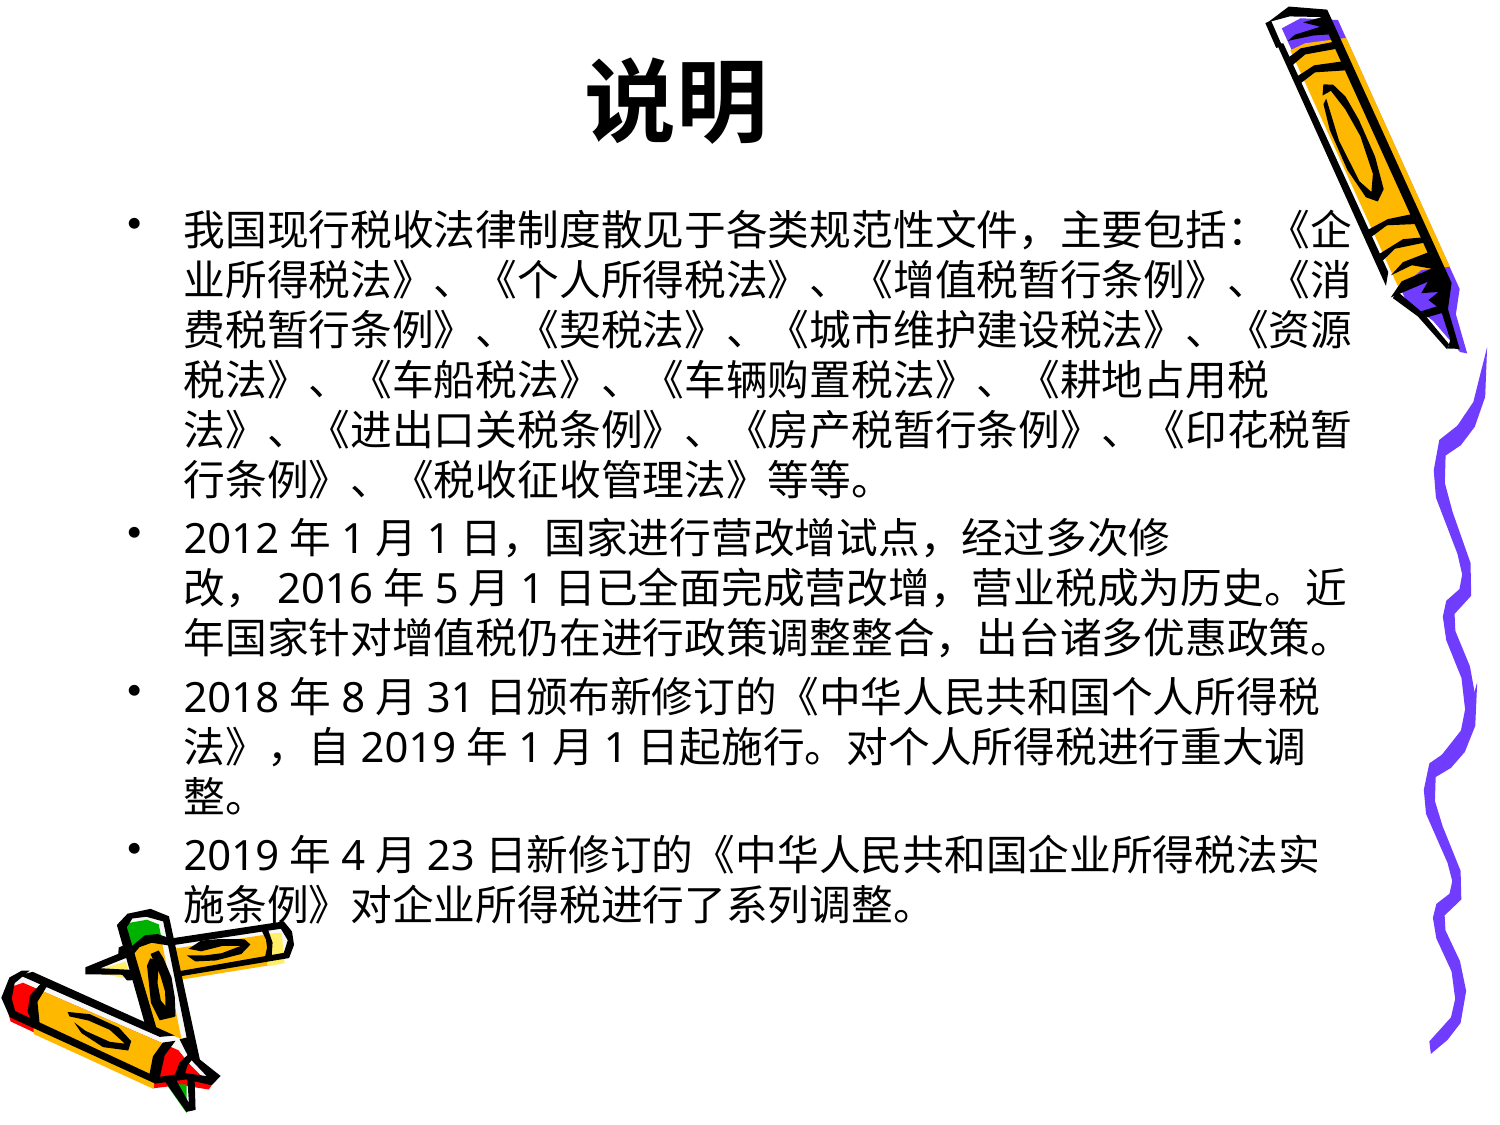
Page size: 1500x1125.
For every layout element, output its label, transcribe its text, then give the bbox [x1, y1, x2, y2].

title 说明 [112, 24, 1240, 162]
list 我国现行税收法律制度散见于各类规范性文件，主要包括：《企业所得税法》、《个人所得税法》、《增值税暂行条例》、《消费税暂行条例》、《契税法》、《城市维护建设税法》、《资源税法》、《车船税法》、《车辆购置税法》、《耕地占用税法》、《进出口关税条例》、《房产税暂行条例》、《印花税暂行条例》、《税收征收管理法》等等。 2012年1月1日，国家进行营改增试点，经过多次修改，2016年5月1日已全面完成营改增，营业税成为历史。近年国家针对增值税仍在进行政策调整整合，出台诸多优惠政策。 2018年8月31日颁布新修订的《中华人民共和国个人所得税法》，自2019年1月1日起施行。对个人所得税进行重大调整。 2019年4月23日新修订的《中华人民共和国企业所得税法实施条例》对企业所得税进行了系列调整。 [111, 196, 1375, 965]
